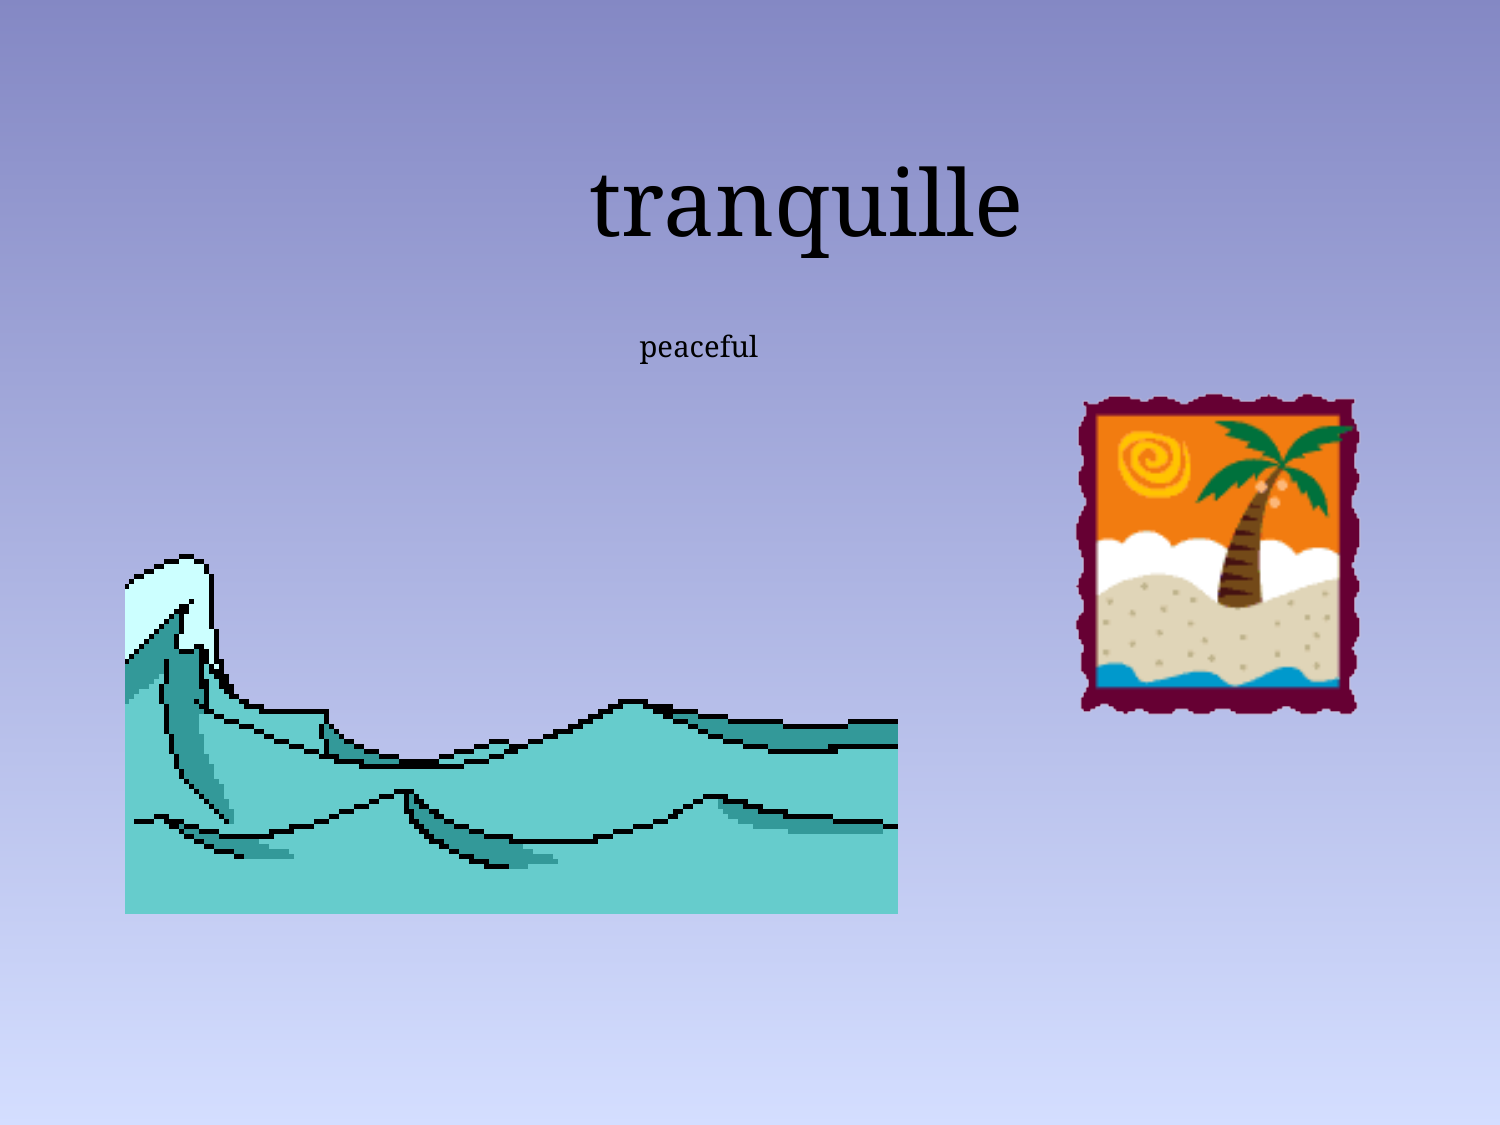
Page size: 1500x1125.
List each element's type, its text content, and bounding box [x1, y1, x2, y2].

picture [1074, 387, 1363, 720]
text_box peaceful [624, 312, 775, 373]
picture [124, 424, 899, 914]
text_box tranquille [575, 137, 1125, 263]
